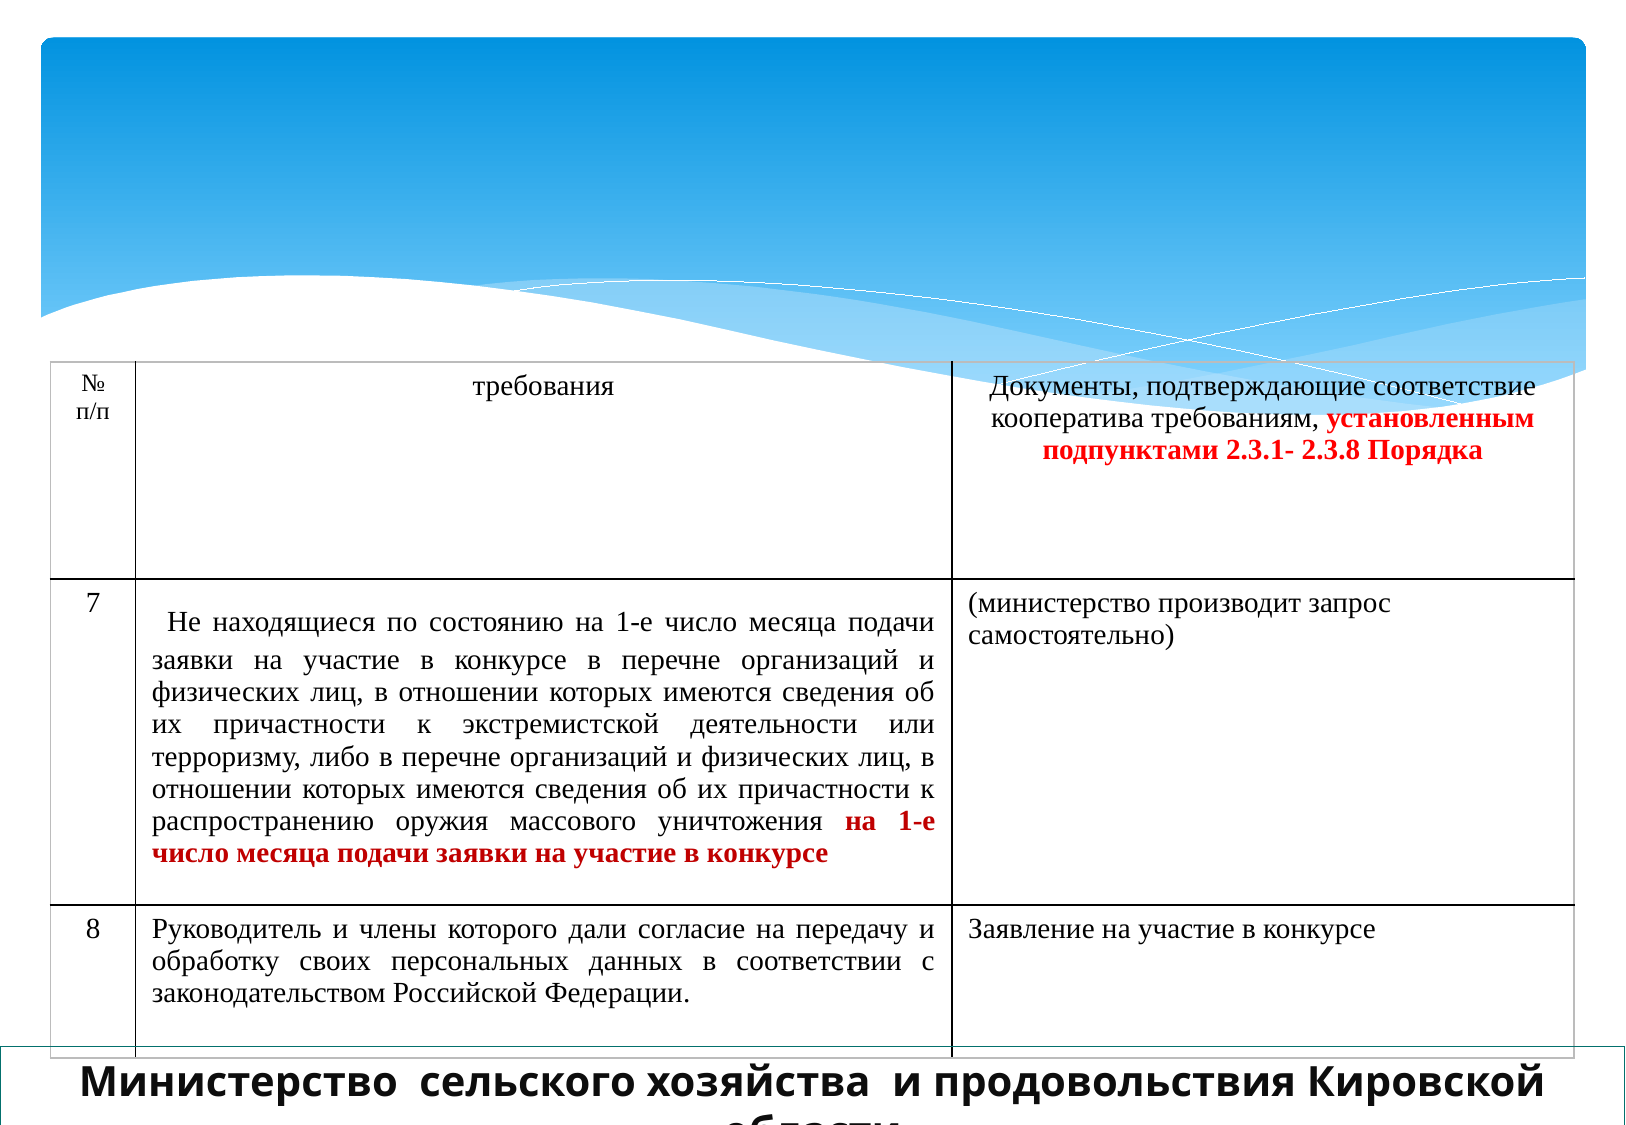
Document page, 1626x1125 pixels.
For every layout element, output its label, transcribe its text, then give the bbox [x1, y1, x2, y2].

table_header Документы, подтверждающие соответствие кооператива требованиям, установленным подпунктами 2.3.1- 2.3.8 Порядка [953, 363, 1573, 578]
table_cell Заявление на участие в конкурсе [953, 906, 1573, 1046]
table_cell Не находящиеся по состоянию на 1-е число месяца подачи заявки на участие в конкурсе в перечне организаций и физических лиц, в отношении которых имеются сведения об их причастности к экстремистской деятельности или терроризму, либо в перечне организаций и физических лиц, в отношении которых имеются сведения об их причастности к распространению оружия массового уничтожения на 1-е число месяца подачи заявки на участие в конкурсе [136, 580, 951, 904]
table_cell (министерство производит запрос самостоятельно) [953, 580, 1573, 904]
table_cell 7 [51, 580, 135, 904]
table_cell Руководитель и члены которого дали согласие на передачу и обработку своих персональных данных в соответствии с законодательством Российской Федерации. [136, 906, 951, 1046]
table_header № п/п [51, 363, 135, 578]
text_box Министерство сельского хозяйства и продовольствия Кировской области [0, 1046, 1625, 1125]
table_cell 8 [51, 906, 135, 1046]
table_header требования [136, 363, 951, 578]
